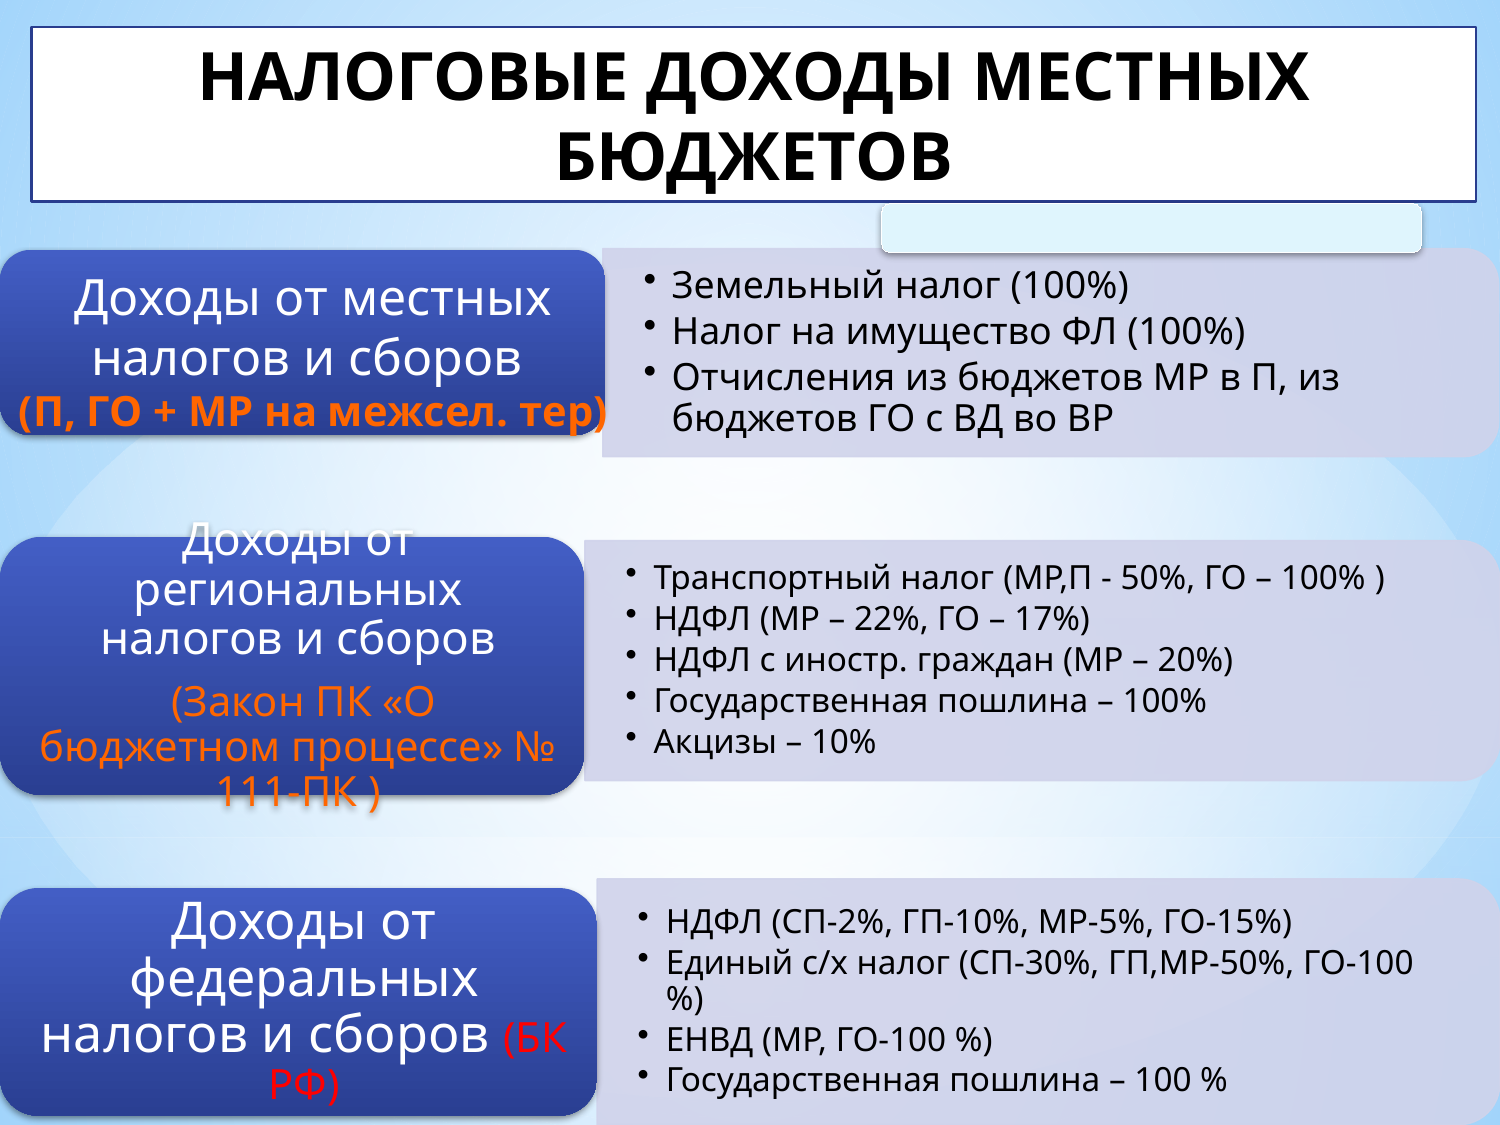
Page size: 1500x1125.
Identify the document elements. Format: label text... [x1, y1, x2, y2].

text_box НАЛОГОВЫЕ ДОХОДЫ МЕСТНЫХ БЮДЖЕТОВ [30, 26, 1477, 201]
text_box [0, 203, 1500, 1125]
